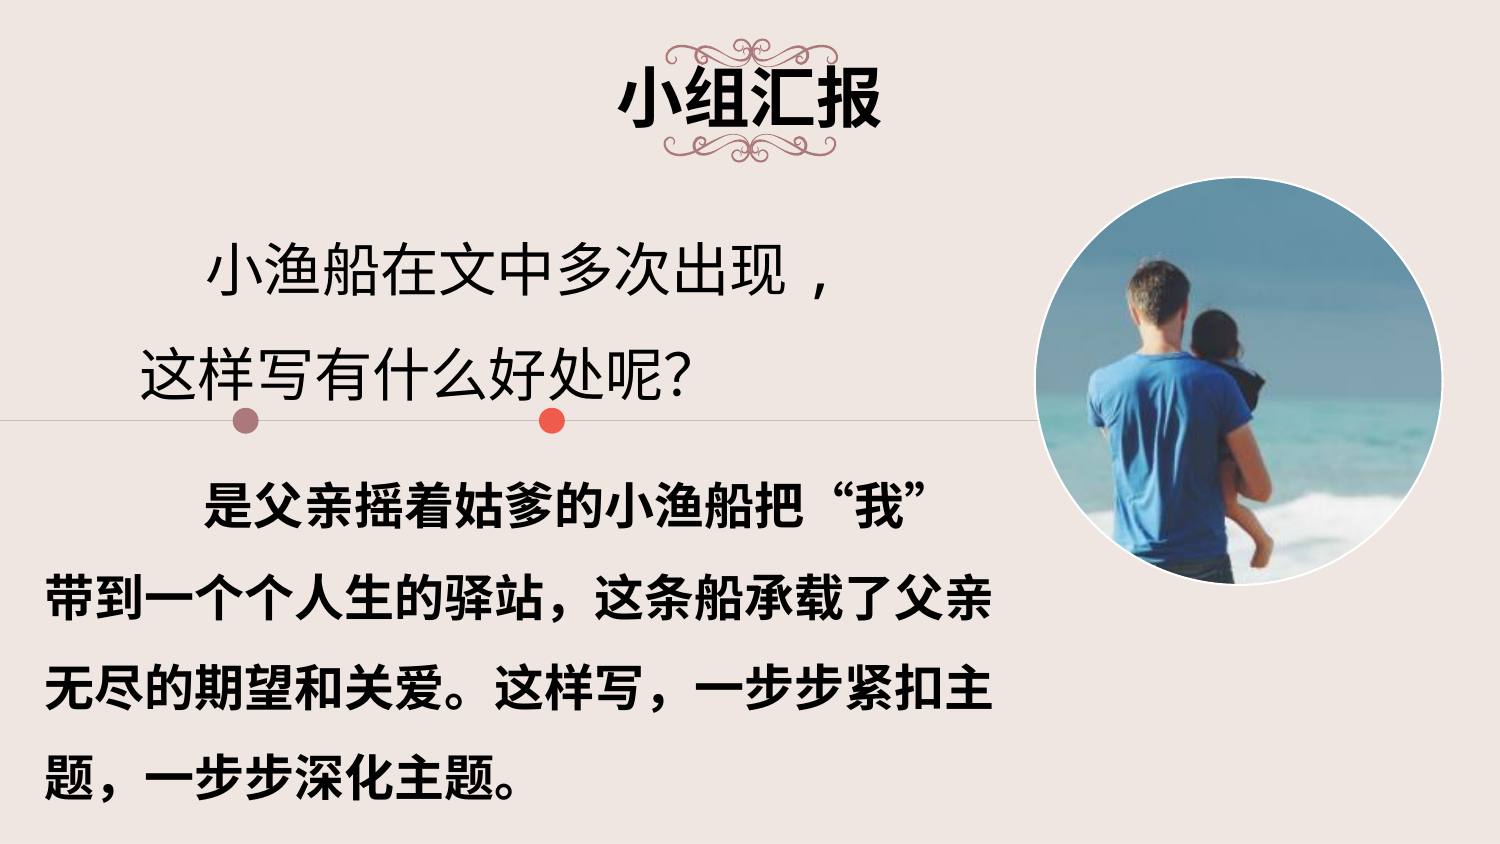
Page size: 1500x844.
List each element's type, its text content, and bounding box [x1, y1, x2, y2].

text_box 小渔船在文中多次出现,这样写有什么好处呢？ [139, 421, 870, 453]
text_box 小渔船在文中多次出现,这样写有什么好处呢？ [139, 198, 870, 420]
text_box [1033, 176, 1444, 586]
title 小组汇报 [352, 70, 1148, 131]
text_box 是父亲摇着姑爹的小渔船把“我” 带到一个个人生的驿站，这条船承载了父亲无尽的期望和关爱。这样写，一步步紧扣主题，一步步深化主题。 [43, 462, 1016, 775]
